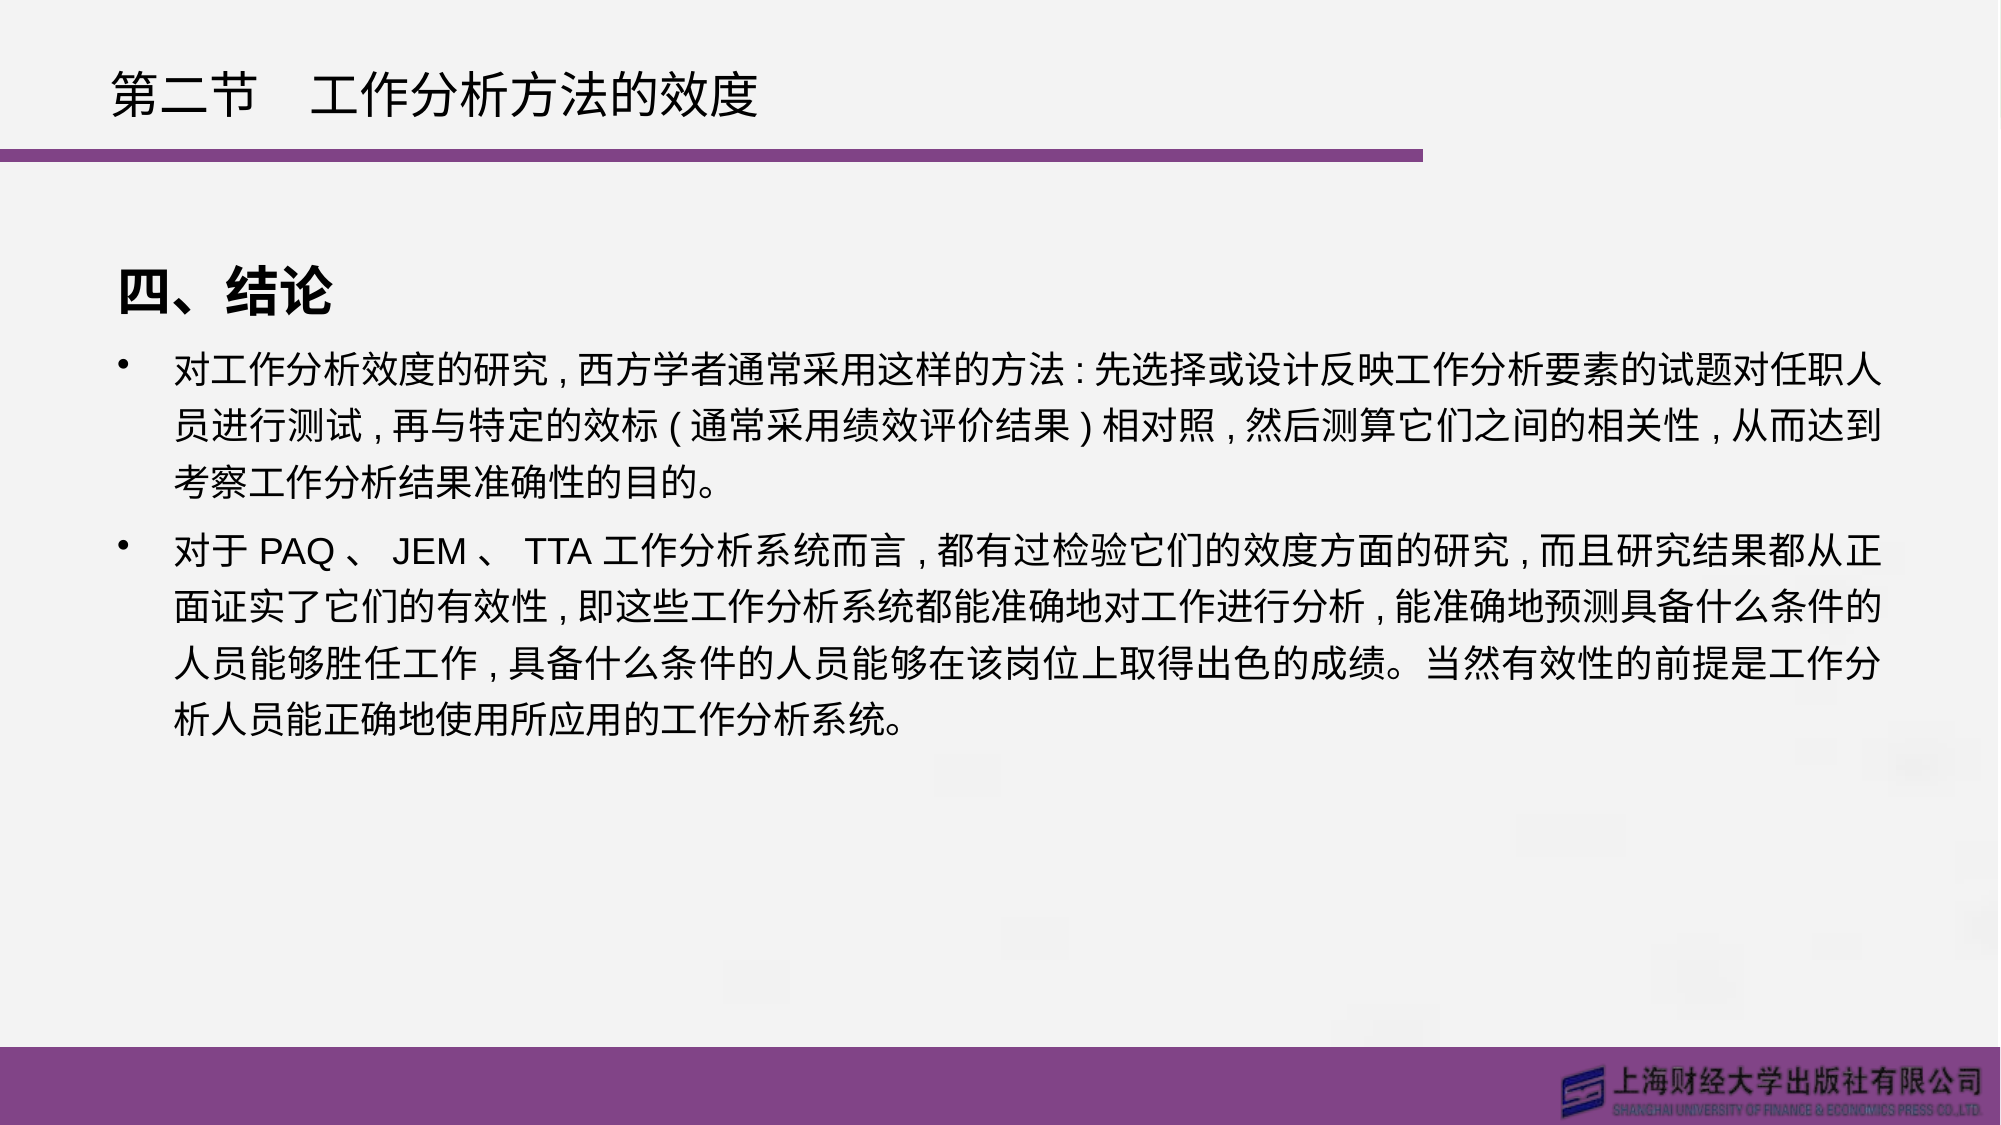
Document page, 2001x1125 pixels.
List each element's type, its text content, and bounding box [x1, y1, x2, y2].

title 第二节 工作分析方法的效度 [94, 42, 1451, 146]
list 四、结论 对工作分析效度的研究,西方学者通常采用这样的方法:先选择或设计反映工作分析要素的试题对任职人员进行测试,再与特定的效标(通常采用绩效评价结果)相对照,然后测算它们之间的相关性,从而达到考察工作分析结果准确性的目的。 对于PAQ、JEM、TTA工作分析系统而言,都有过检验它们的效度方面的研究,而且研究结果都从正面证实了它们的有效性,即这些工作分析系统都能准确地对工作进行分析,能准确地预测具备什么条件的人员能够胜任工作,具备什么条件的人员能够在该岗位上取得出色的成绩。当然有效性的前提是工作分析人员能正确地使用所应用的工作分析系统。 [102, 233, 1898, 1032]
picture [0, 0, 2001, 1125]
